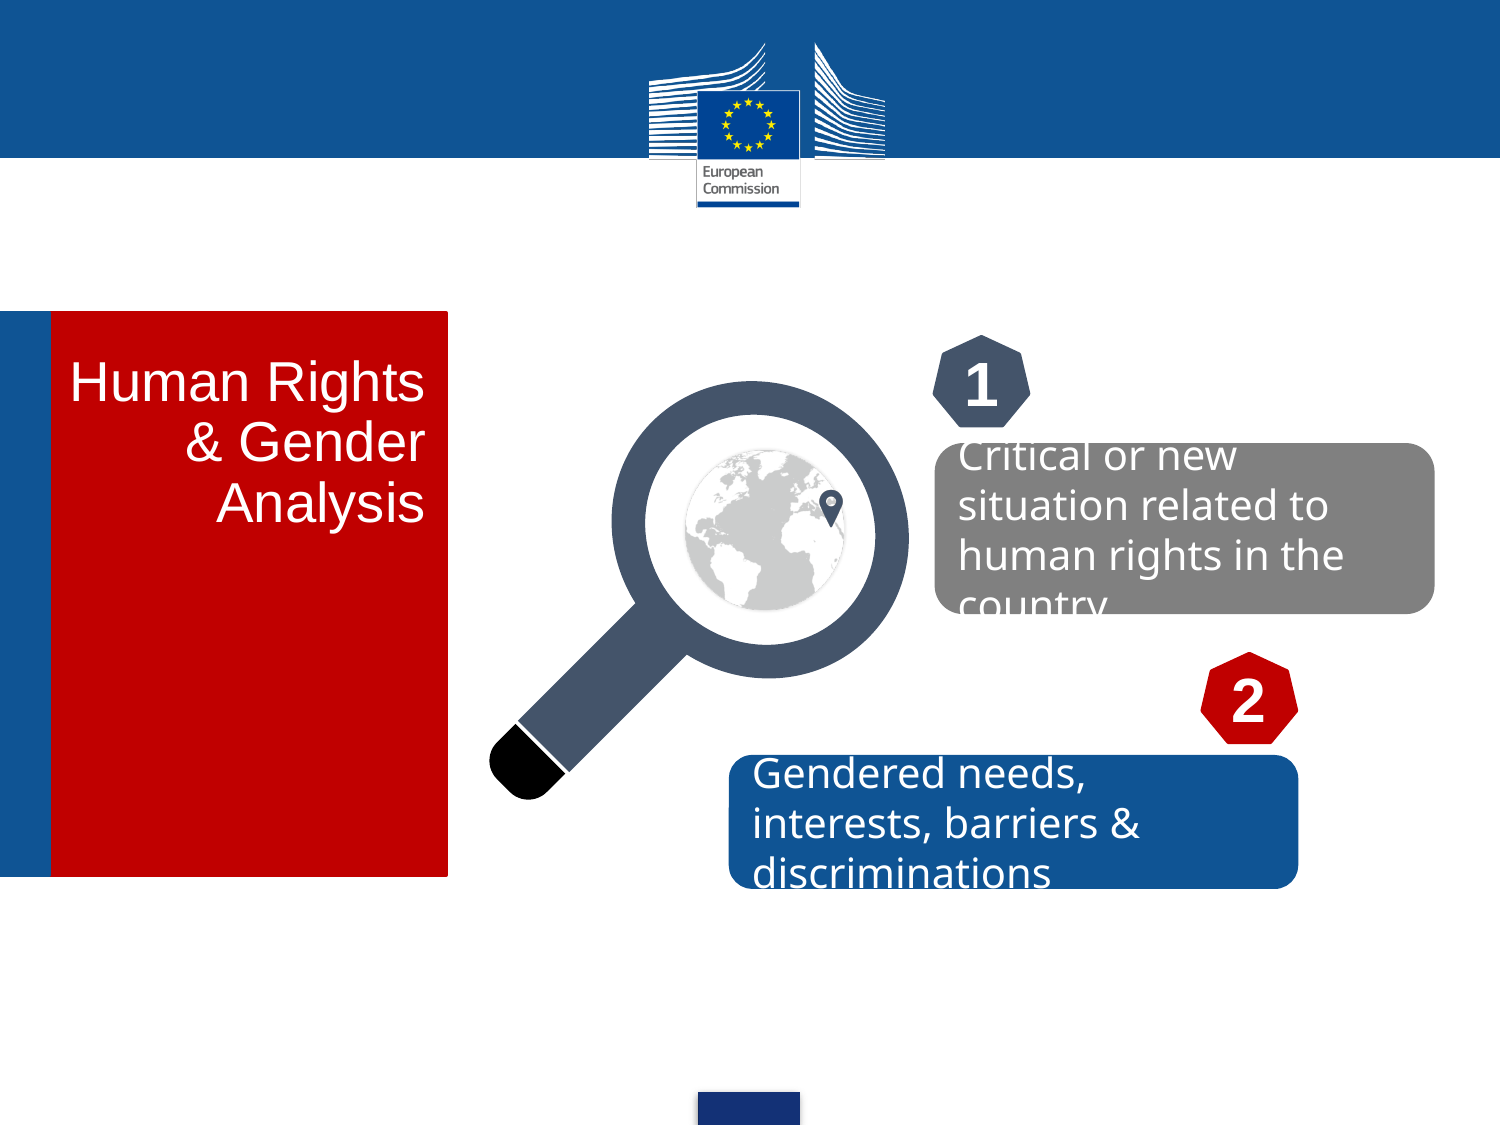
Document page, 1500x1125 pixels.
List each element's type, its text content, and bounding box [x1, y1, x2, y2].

text_box [515, 379, 911, 775]
picture [679, 444, 858, 615]
text_box Gendered needs, interests, barriers & discriminations [728, 754, 1299, 889]
text_box [0, 311, 51, 877]
text_box 1 [932, 335, 1031, 428]
text_box Critical or new situation related to human rights in the country [932, 440, 1437, 617]
picture [649, 42, 885, 208]
text_box [51, 311, 448, 877]
text_box 2 [1200, 652, 1299, 745]
text_box Human Rights & Gender Analysis [65, 352, 426, 861]
text_box [487, 721, 568, 802]
